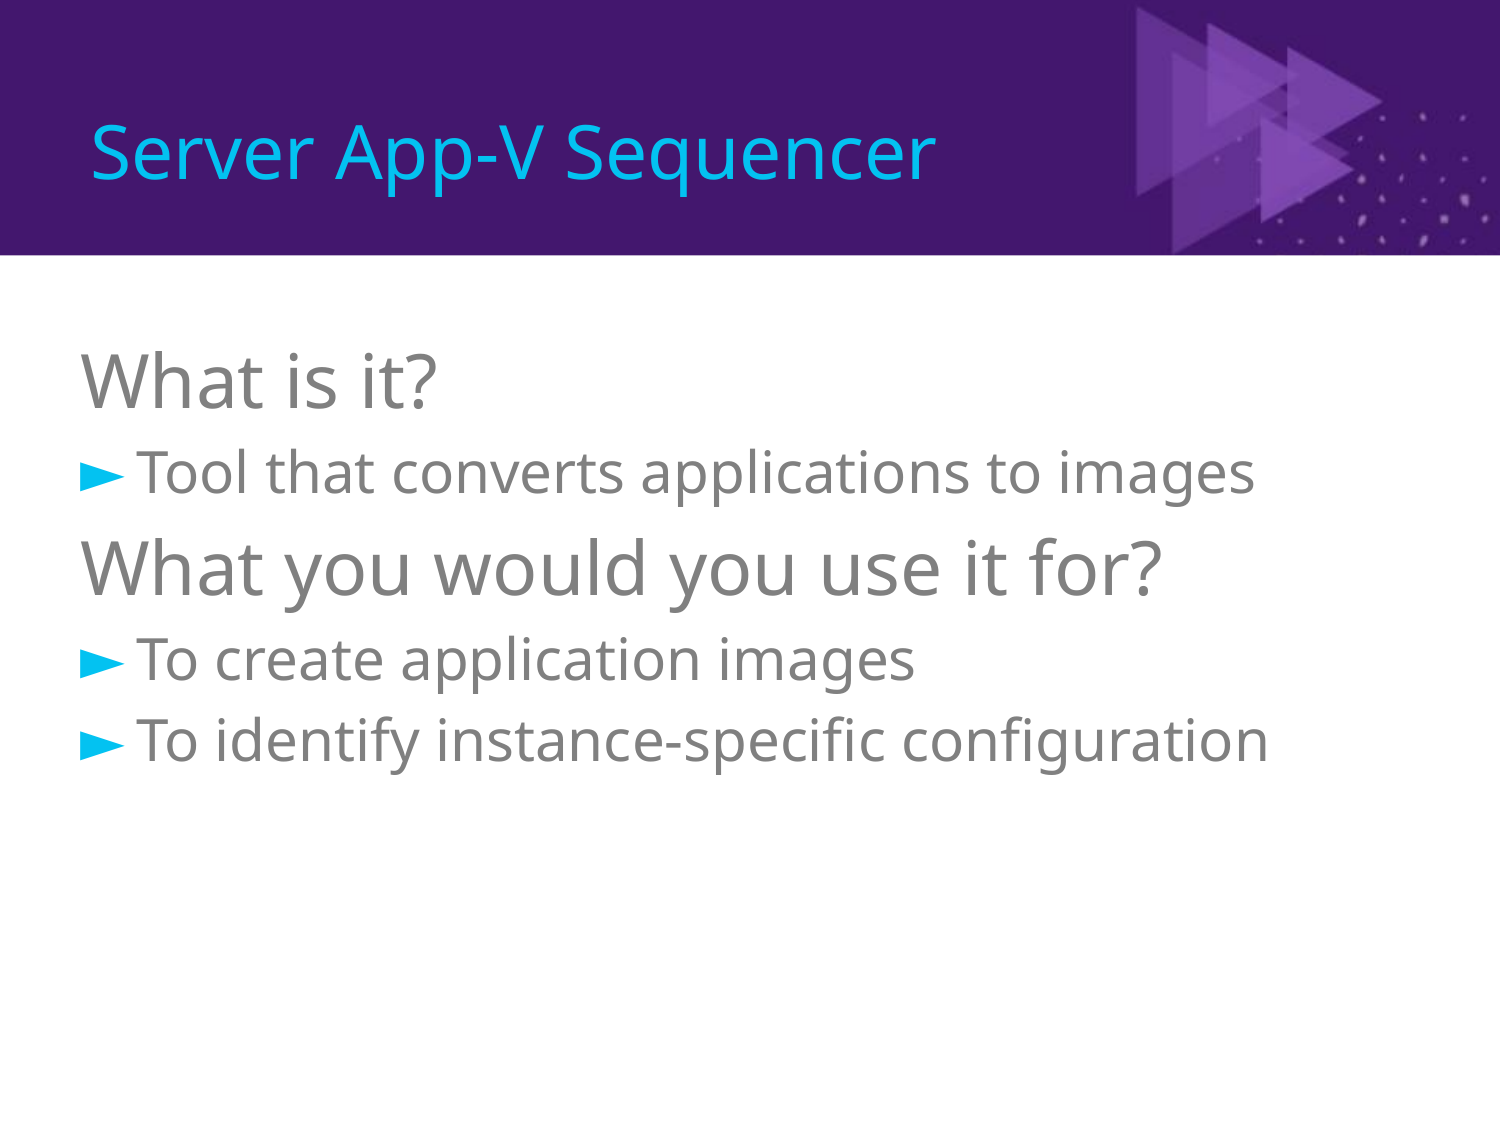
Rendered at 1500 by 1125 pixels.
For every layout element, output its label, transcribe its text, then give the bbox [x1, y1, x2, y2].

picture [0, 0, 1500, 255]
title Server App-V Sequencer [75, 56, 1425, 244]
list What is it? Tool that converts applications to images What you would you use it for? To create application images To identify instance-specific configuration [64, 326, 1415, 958]
